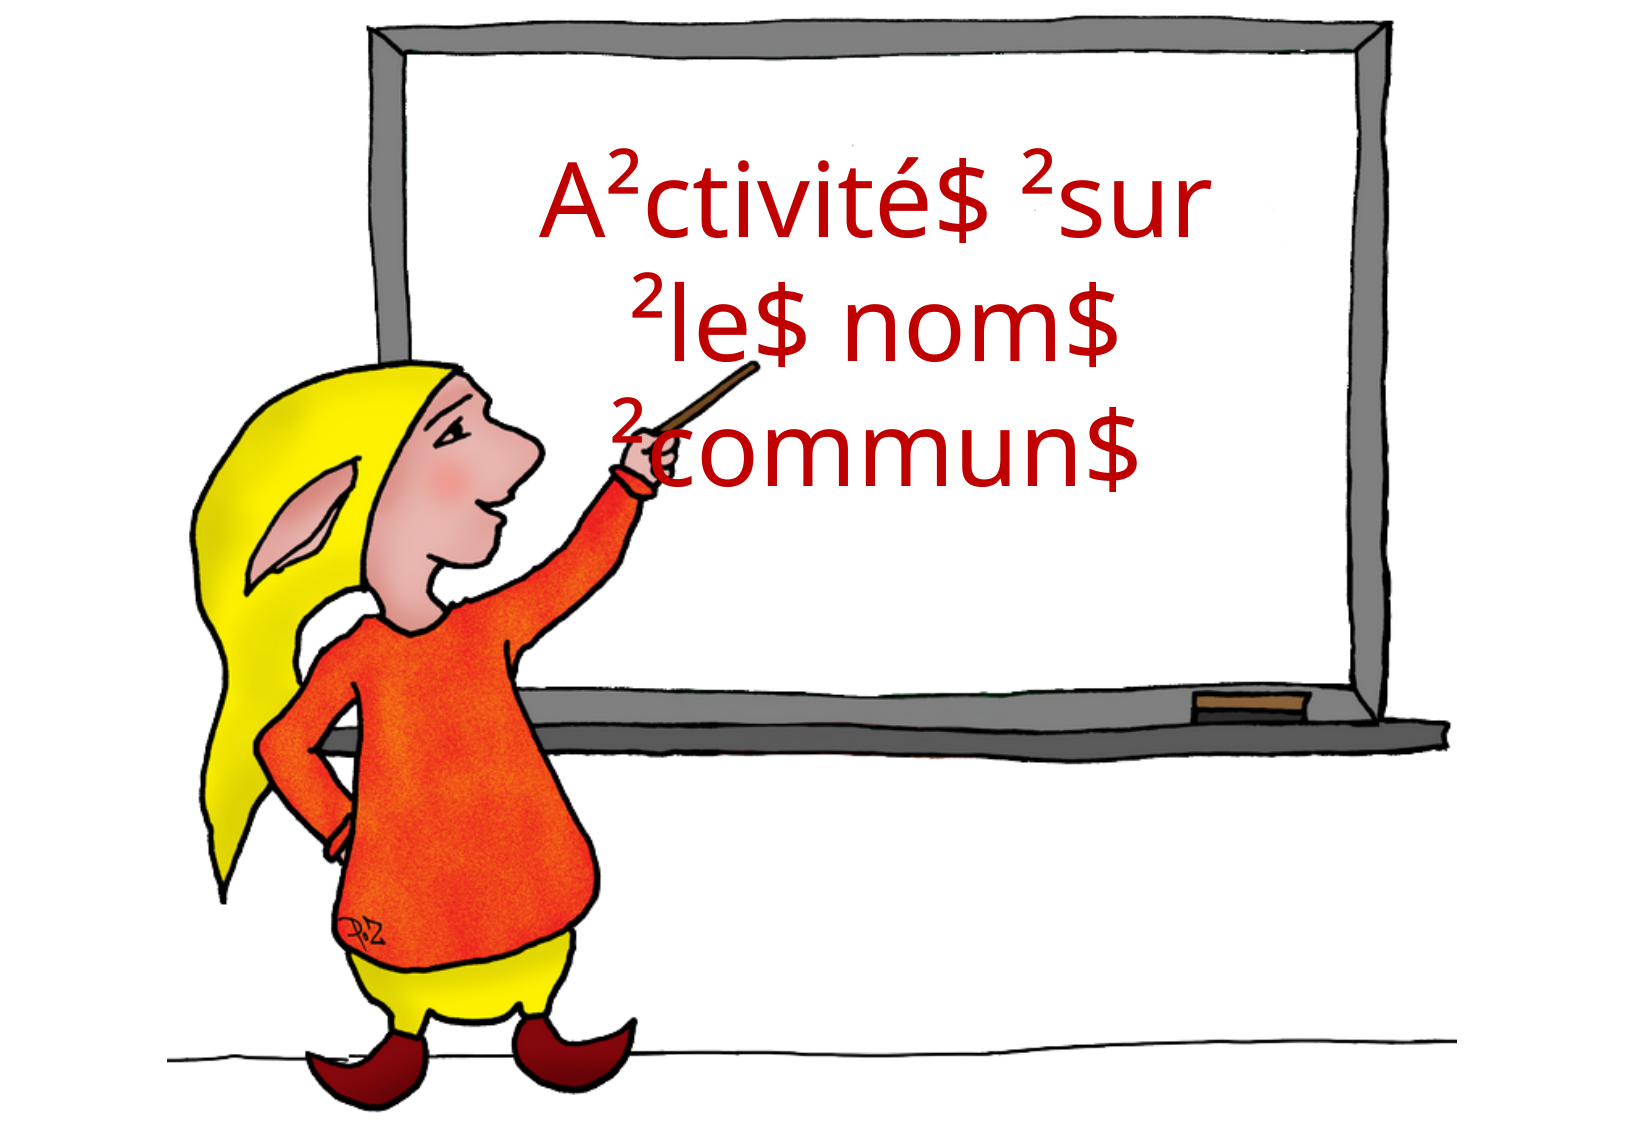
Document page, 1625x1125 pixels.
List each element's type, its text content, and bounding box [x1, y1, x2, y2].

title A²ctivité$ ²sur ²le$ nom$ ²commun$ [434, 125, 1321, 266]
picture [167, 0, 1457, 1124]
